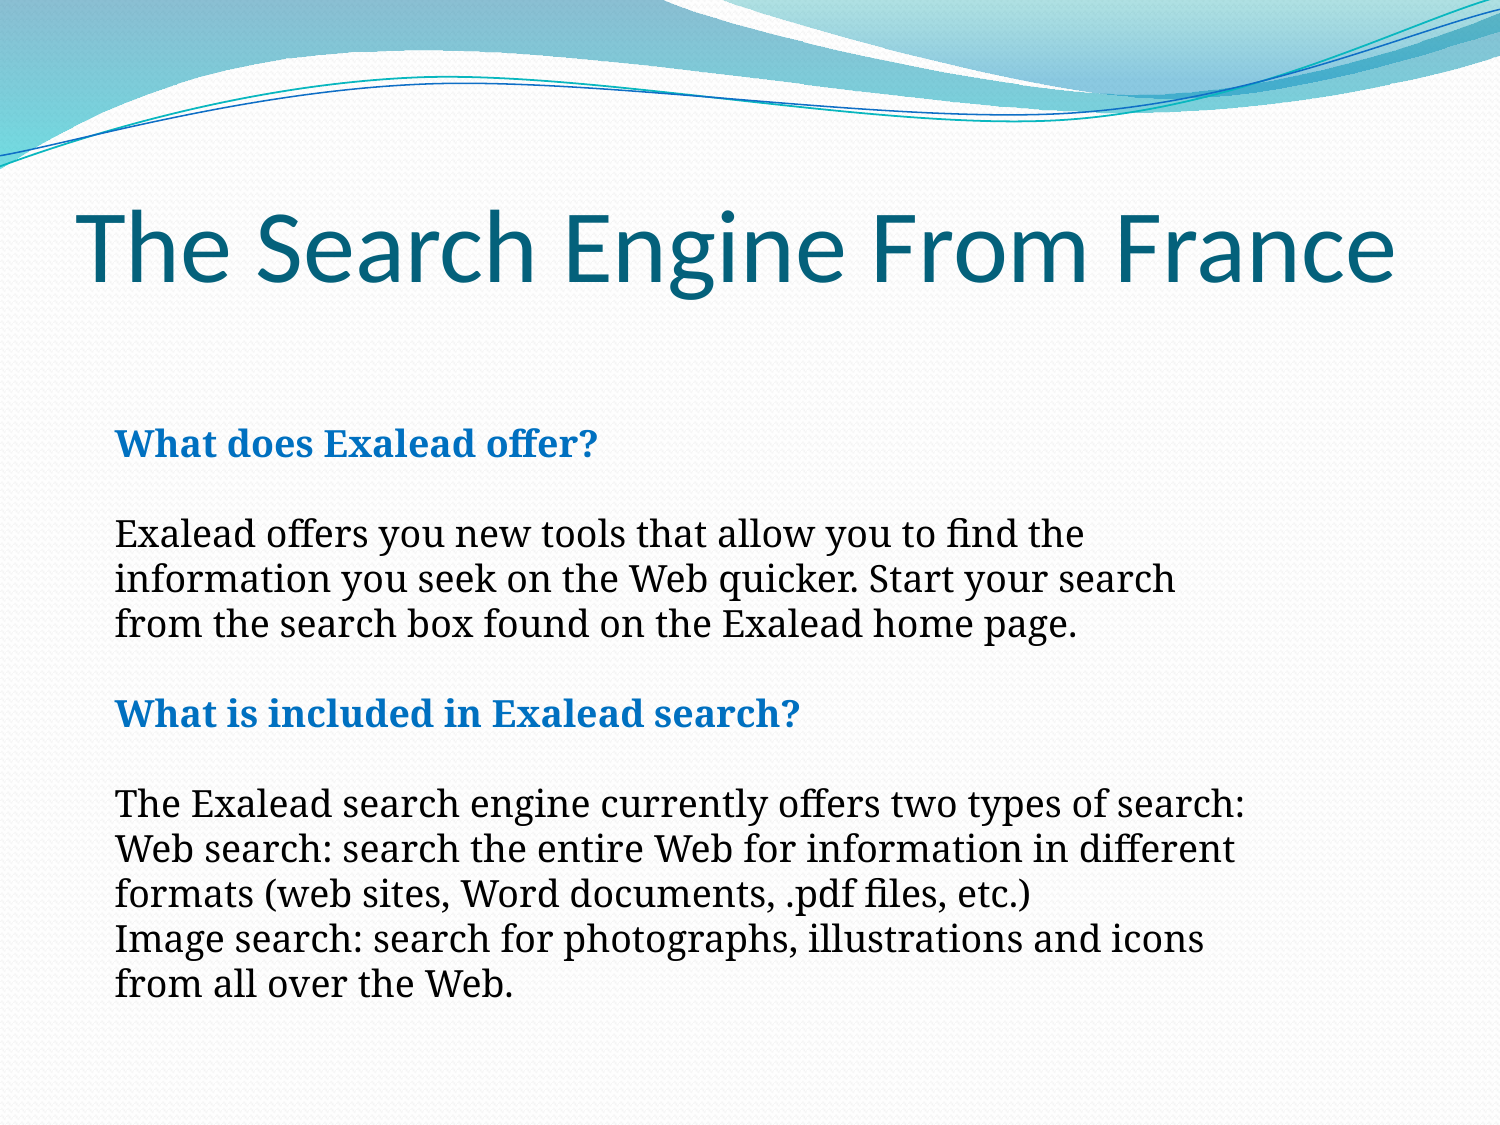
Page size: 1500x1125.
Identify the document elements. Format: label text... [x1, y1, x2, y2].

title The Search Engine From France [75, 115, 1425, 303]
text_box What does Exalead offer? Exalead offers you new tools that allow you to find the information you seek on the Web quicker. Start your search from the search box found on the Exalead home page. What is included in Exalead search? The Exalead search engine currently offers two types of search: Web search: search the entire Web for information in different formats (web sites, Word documents, .pdf files, etc.) Image search: search for photographs, illustrations and icons from all over the Web. [99, 412, 1288, 1013]
